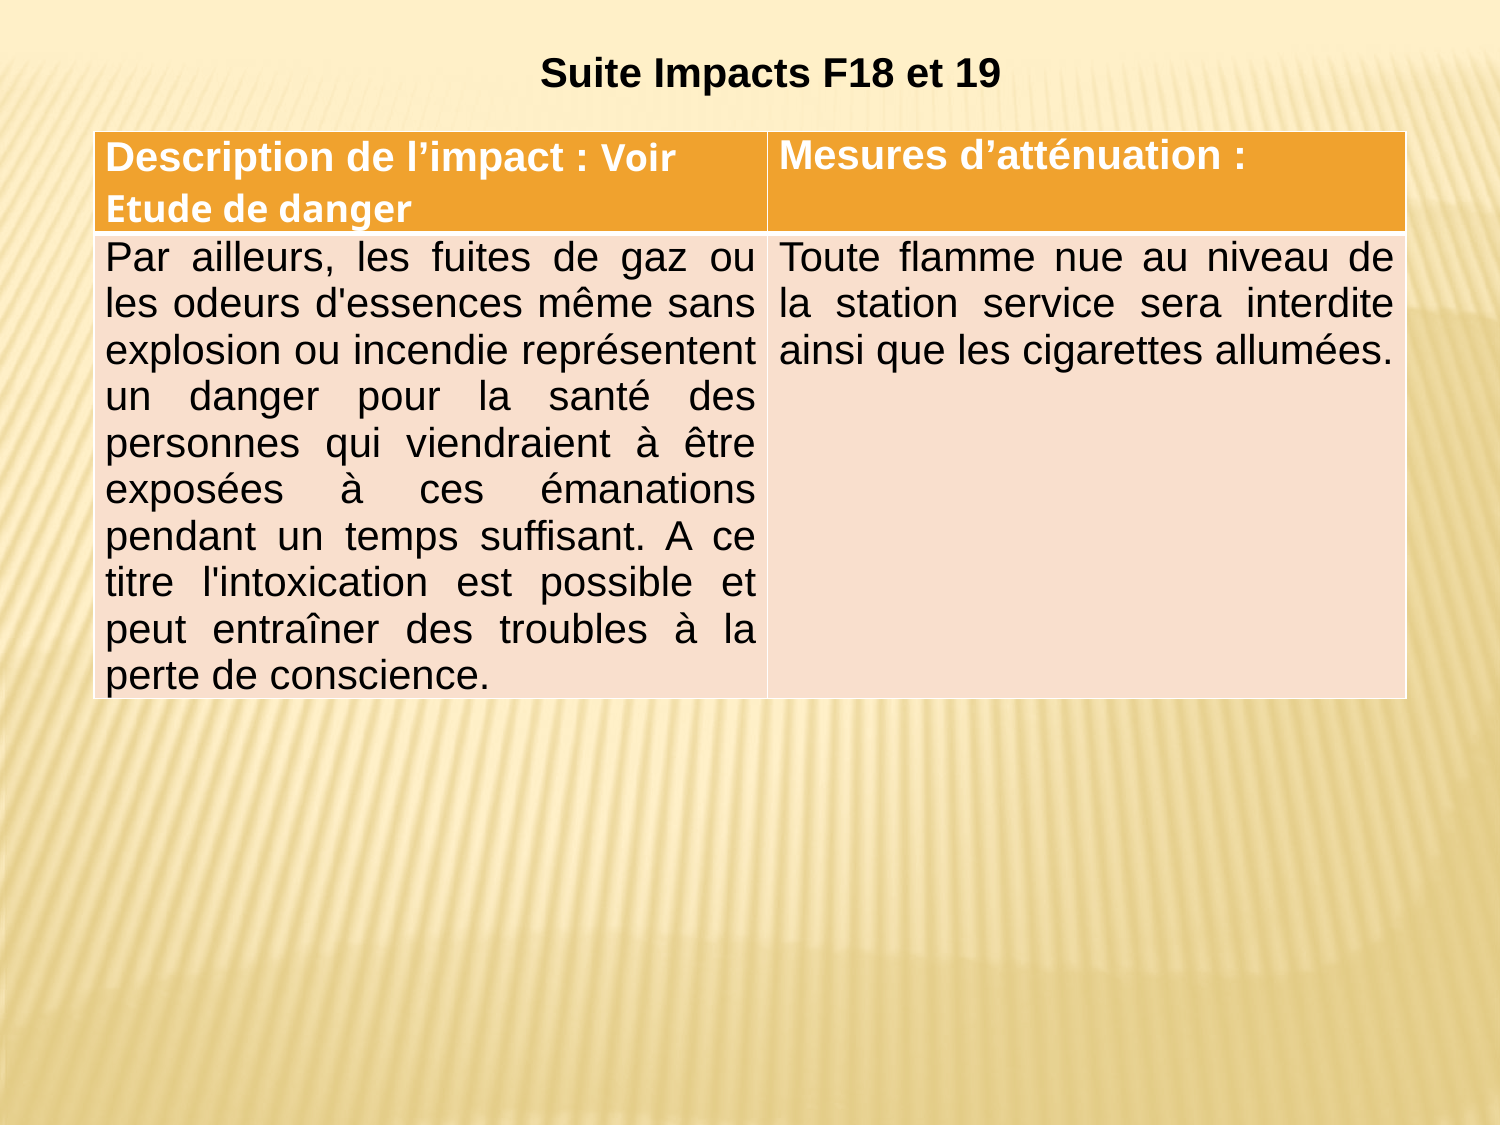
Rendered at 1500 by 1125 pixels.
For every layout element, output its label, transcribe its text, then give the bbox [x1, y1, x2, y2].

table_header Mesures d’atténuation : [768, 132, 1405, 231]
text_box Suite Impacts F18 et 19 [448, 38, 1093, 149]
table_cell Toute flamme nue au niveau de la station service sera interdite ainsi que les cigarettes allumées. [768, 236, 1405, 698]
table_header Description de l’impact : Voir Etude de danger [95, 132, 767, 231]
table_cell Par ailleurs, les fuites de gaz ou les odeurs d'essences même sans explosion ou incendie représentent un danger pour la santé des personnes qui viendraient à être exposées à ces émanations pendant un temps suffisant. A ce titre l'intoxication est possible et peut entraîner des troubles à la perte de conscience. [95, 236, 767, 698]
